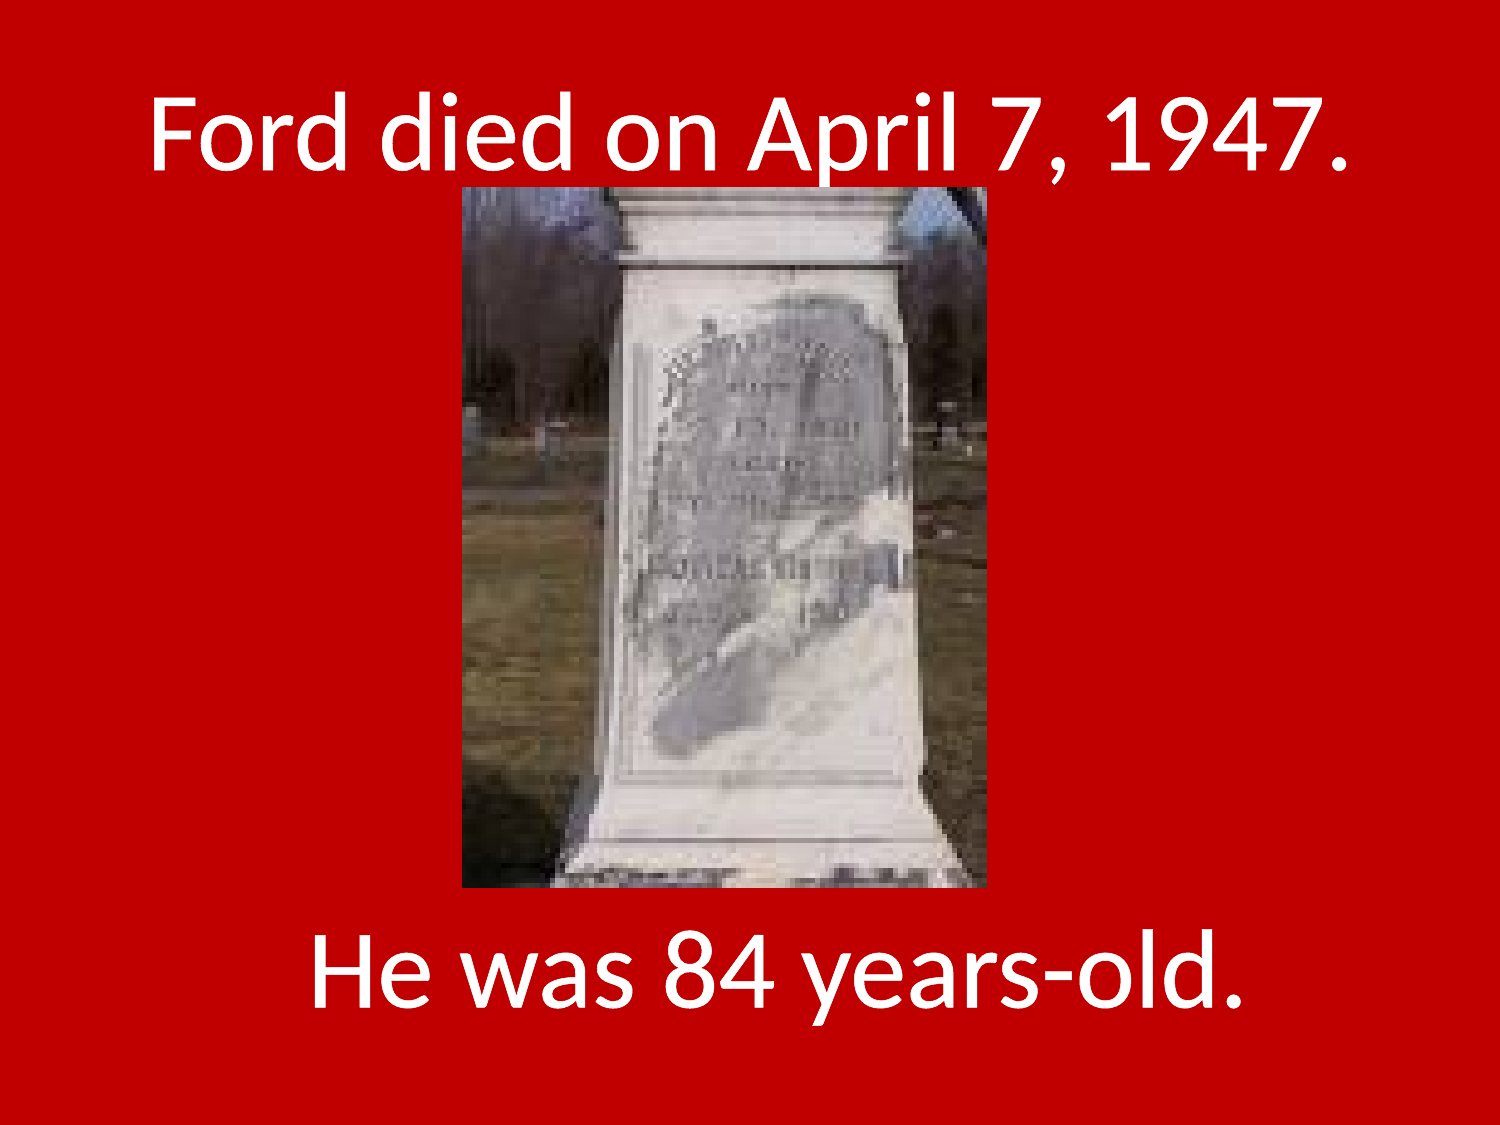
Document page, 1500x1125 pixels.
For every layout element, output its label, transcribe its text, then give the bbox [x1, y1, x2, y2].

text_box Ford died on April 7, 1947. [131, 49, 1370, 200]
text_box He was 84 years-old. [292, 887, 1290, 1038]
picture [462, 187, 987, 888]
